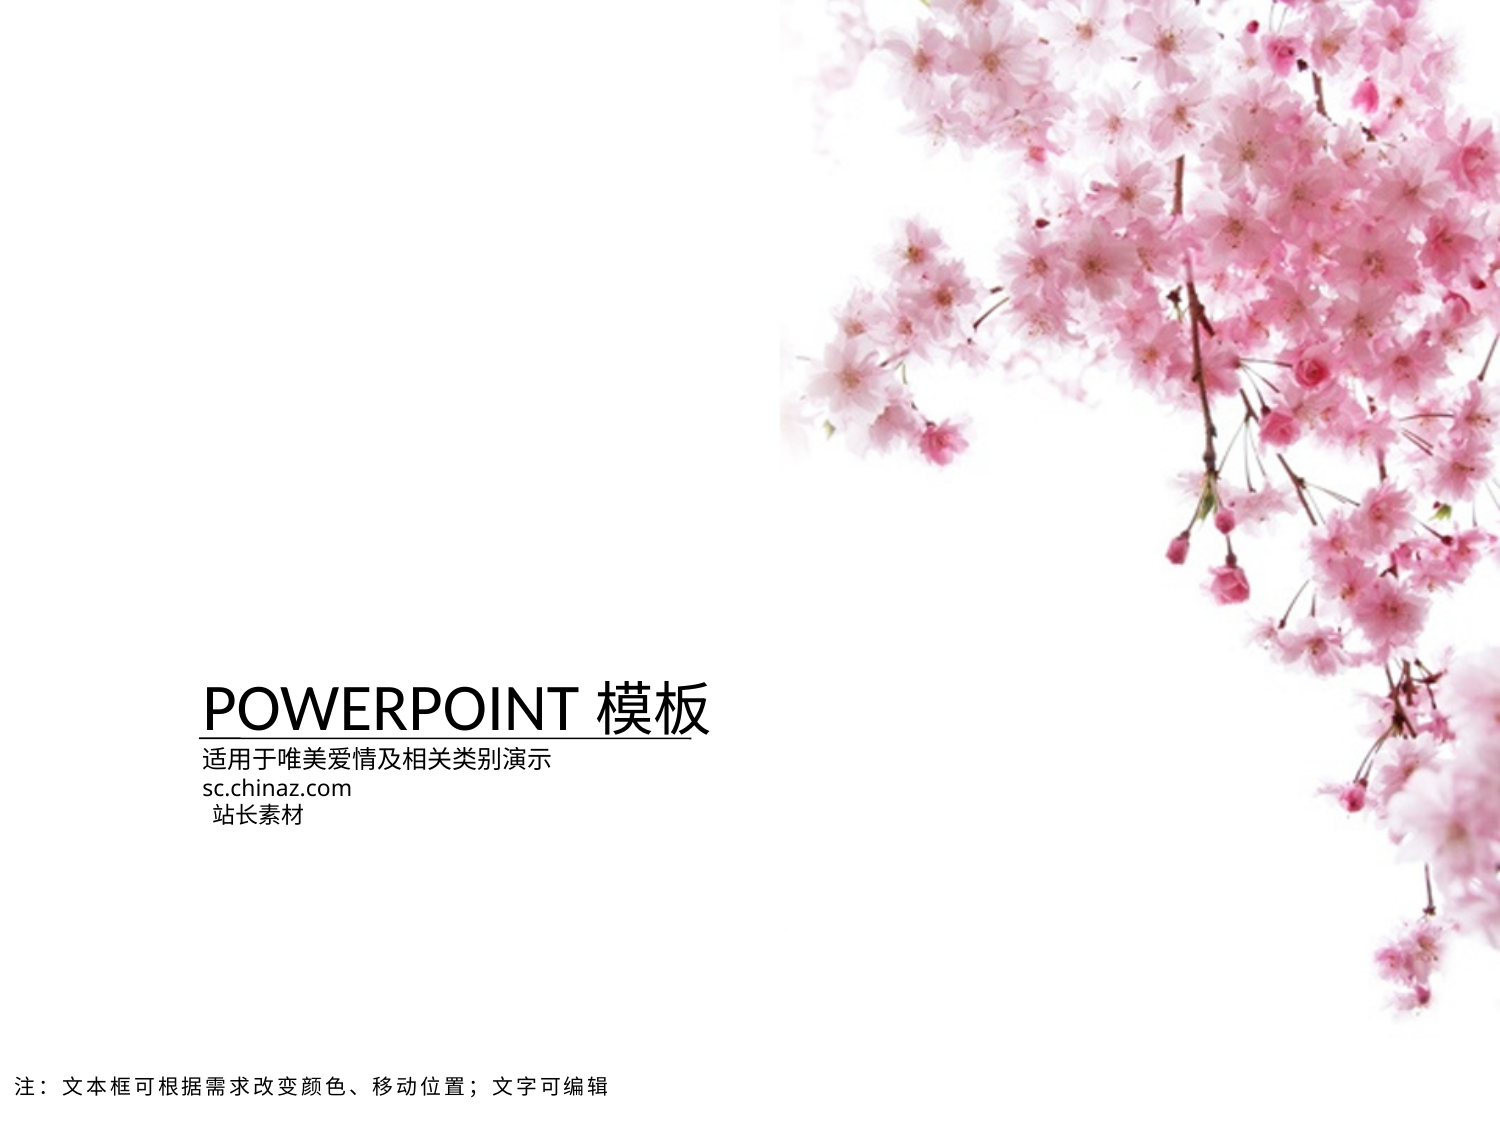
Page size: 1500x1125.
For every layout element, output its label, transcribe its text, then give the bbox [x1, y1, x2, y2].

text_box POWERPOINT模板 适用于唯美爱情及相关类别演示 sc.chinaz.com 站长素材 [187, 656, 985, 891]
picture [0, 0, 1500, 1125]
text_box 注：文本框可根据需求改变颜色、移动位置；文字可编辑 [0, 1066, 633, 1125]
